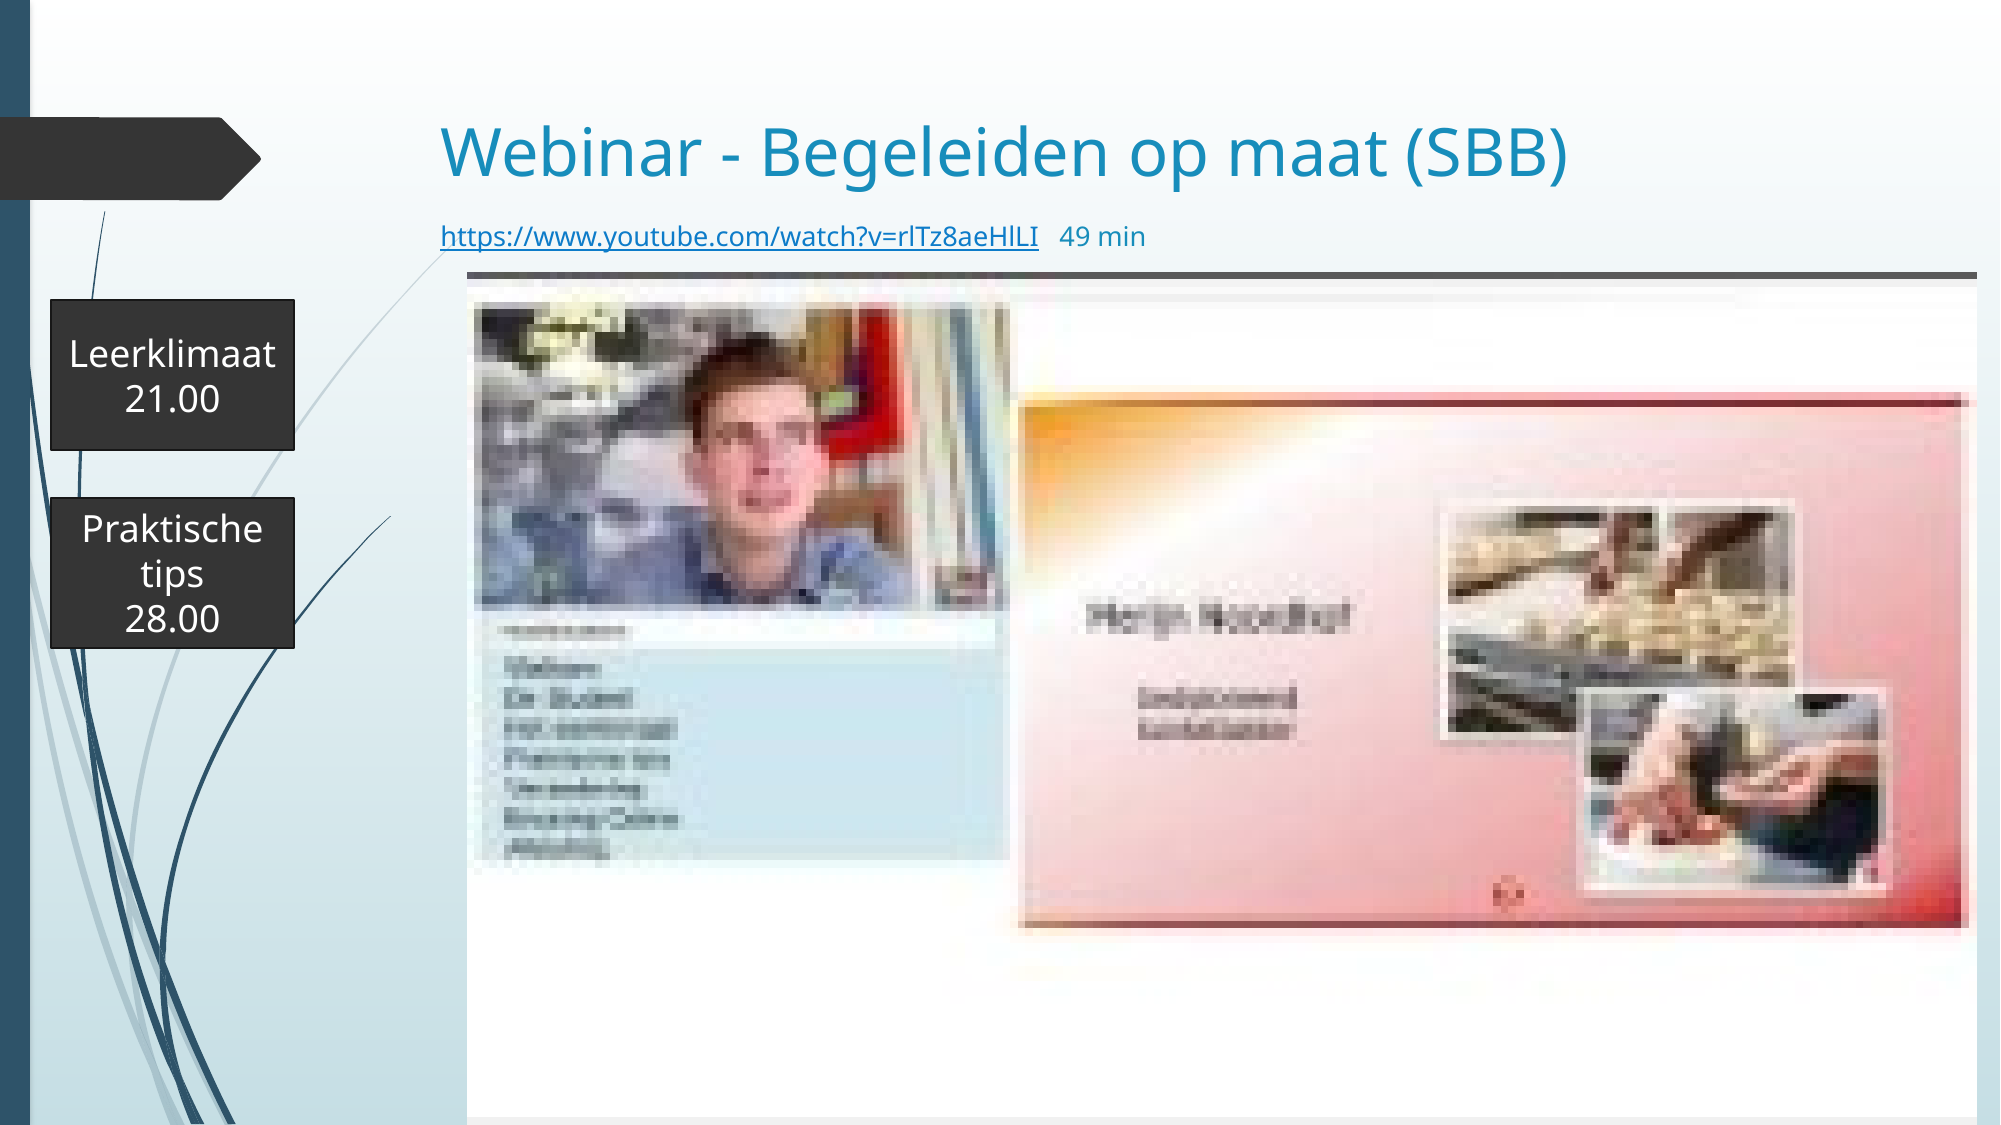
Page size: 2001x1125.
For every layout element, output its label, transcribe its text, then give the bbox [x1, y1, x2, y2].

text_box Praktische tips 28.00 [50, 497, 295, 649]
text_box Leerklimaat 21.00 [50, 299, 295, 451]
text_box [466, 271, 1978, 1125]
title Webinar - Begeleiden op maat (SBB) https://www.youtube.com/watch?v=rlTz8aeHlLI 49 min [425, 102, 1888, 280]
